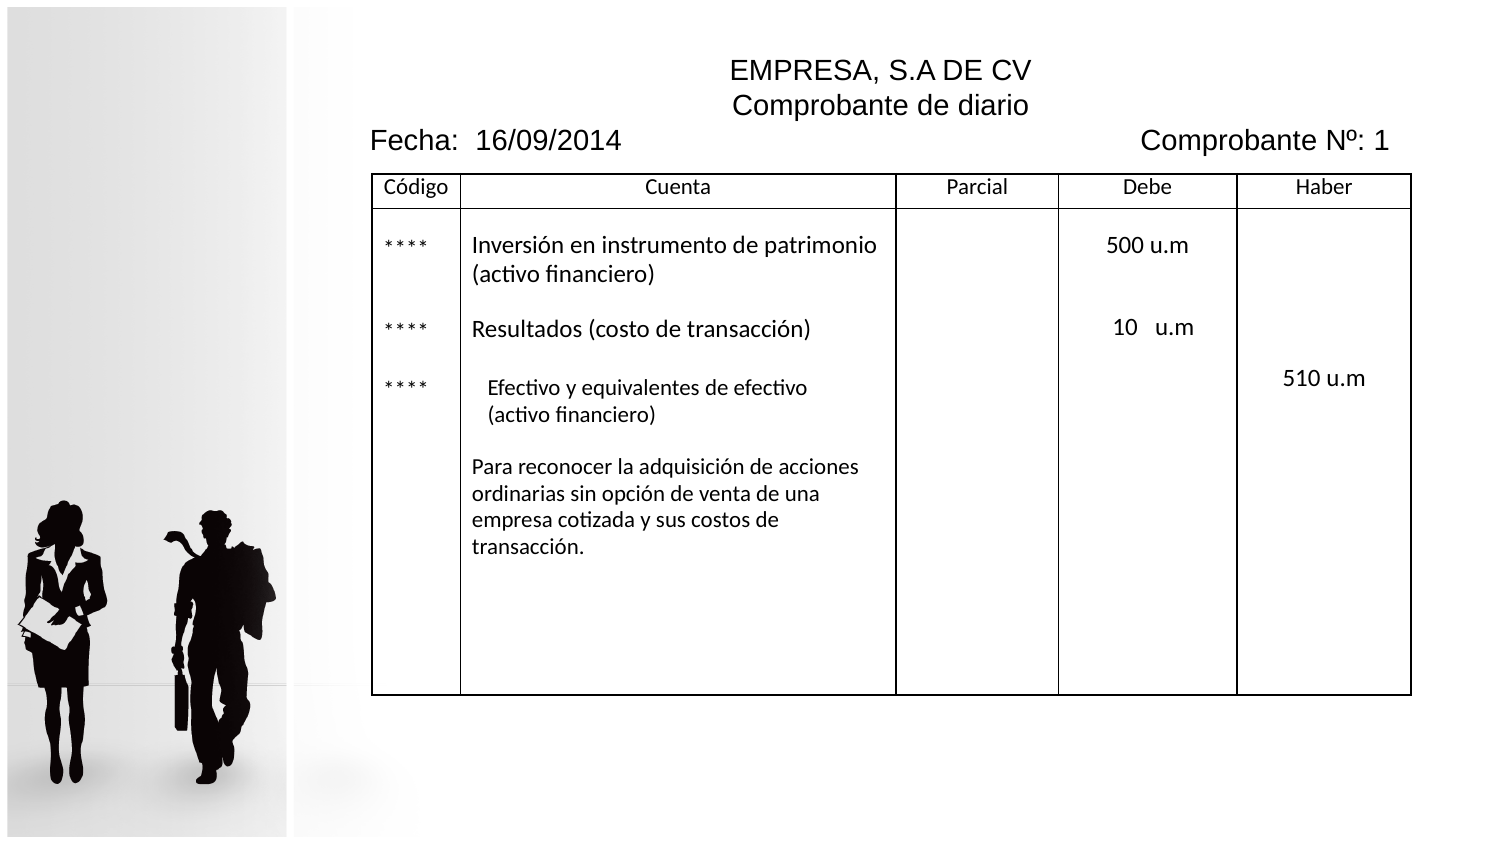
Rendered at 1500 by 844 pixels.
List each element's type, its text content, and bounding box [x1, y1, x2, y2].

table_cell [897, 209, 1058, 694]
picture [0, 0, 1500, 844]
table_header Cuenta [461, 175, 895, 208]
table_cell 500 u.m 10 u.m [1059, 209, 1236, 694]
table_cell **** **** **** [373, 209, 460, 694]
table_header Código [373, 175, 460, 208]
table_header Haber [1238, 175, 1410, 208]
table_cell 510 u.m [1238, 209, 1410, 694]
table_cell Inversión en instrumento de patrimonio (activo financiero) Resultados (costo de transacción) Efectivo y equivalentes de efectivo (activo financiero) Para reconocer la adquisición de acciones ordinarias sin opción de venta de una empresa cotizada y sus costos de transacción. [461, 209, 895, 694]
table_header Debe [1059, 175, 1236, 208]
title EMPRESA, S.A DE CV Comprobante de diario Fecha: 16/09/2014 Comprobante Nº: 1 [336, 33, 1425, 175]
table_header Parcial [897, 175, 1058, 208]
